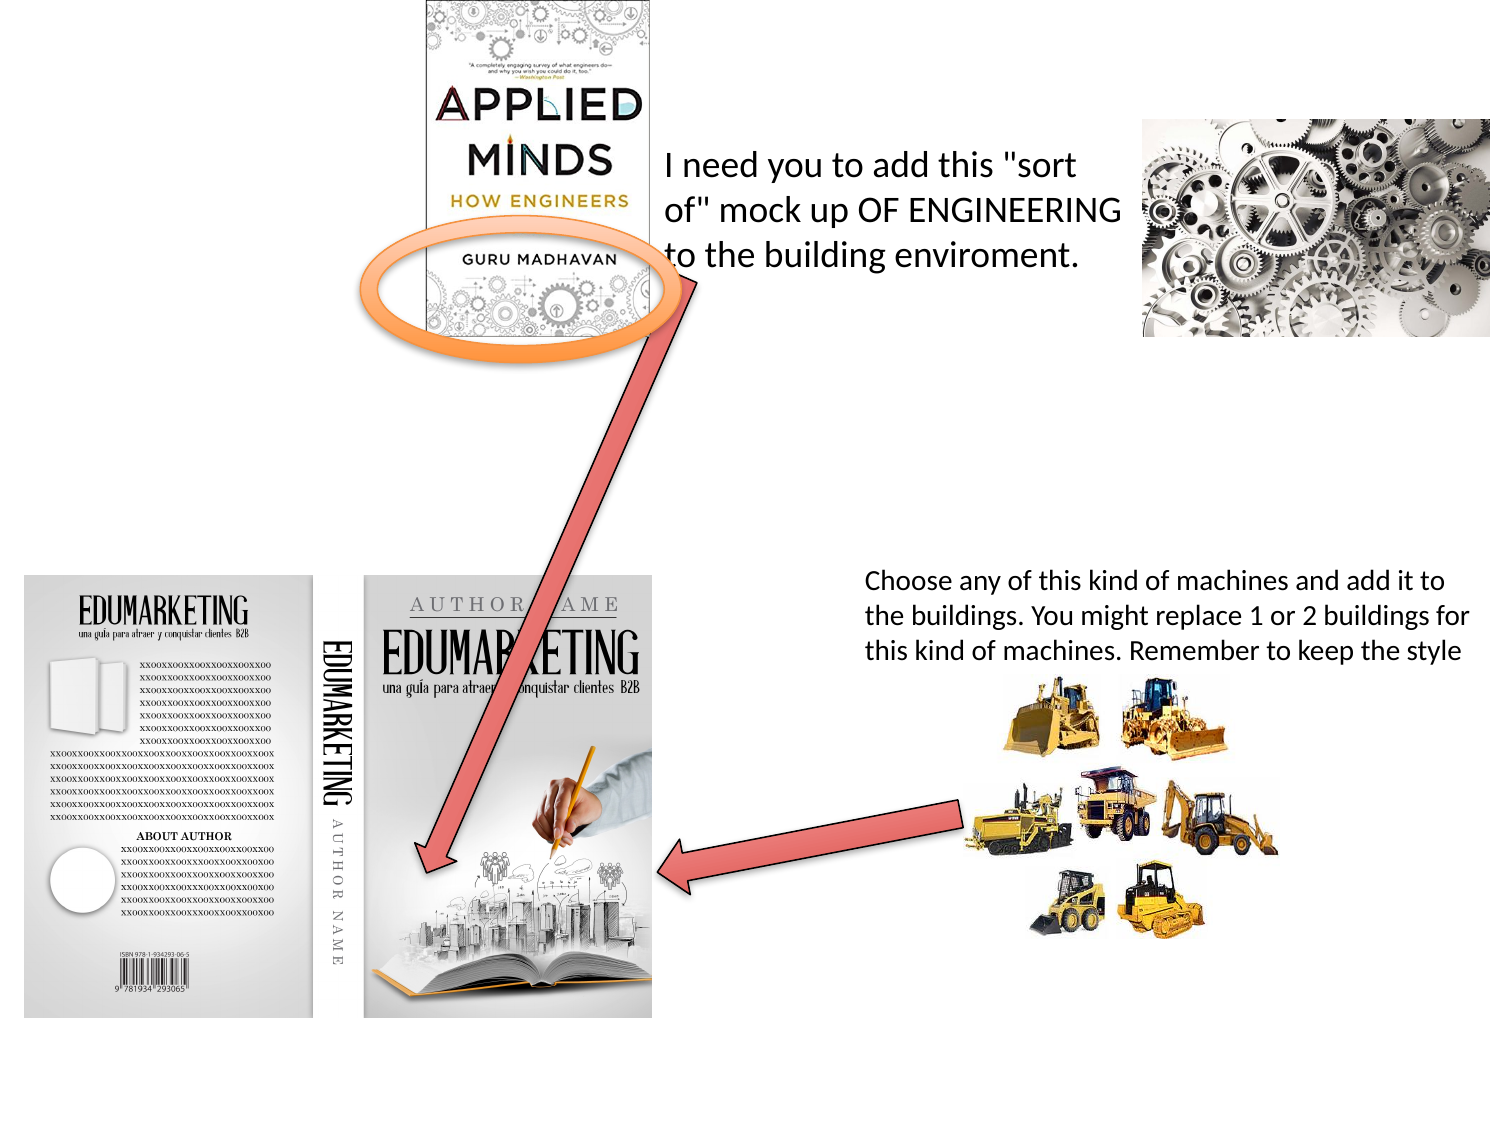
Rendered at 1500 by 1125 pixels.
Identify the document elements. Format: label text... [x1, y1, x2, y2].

text_box [657, 799, 957, 896]
text_box [655, 247, 683, 331]
picture [962, 674, 1280, 940]
text_box [359, 231, 625, 364]
text_box I need you to add this "sort of" mock up OF ENGINEERING to the building enviroment. [655, 132, 1136, 282]
picture [24, 575, 653, 1019]
picture [1141, 118, 1490, 337]
text_box Choose any of this kind of machines and add it to the buildings. You might replace 1 or 2 buildings for this kind of machines. Remember to keep the style [850, 553, 1500, 674]
text_box [543, 282, 698, 574]
picture [425, 0, 650, 337]
